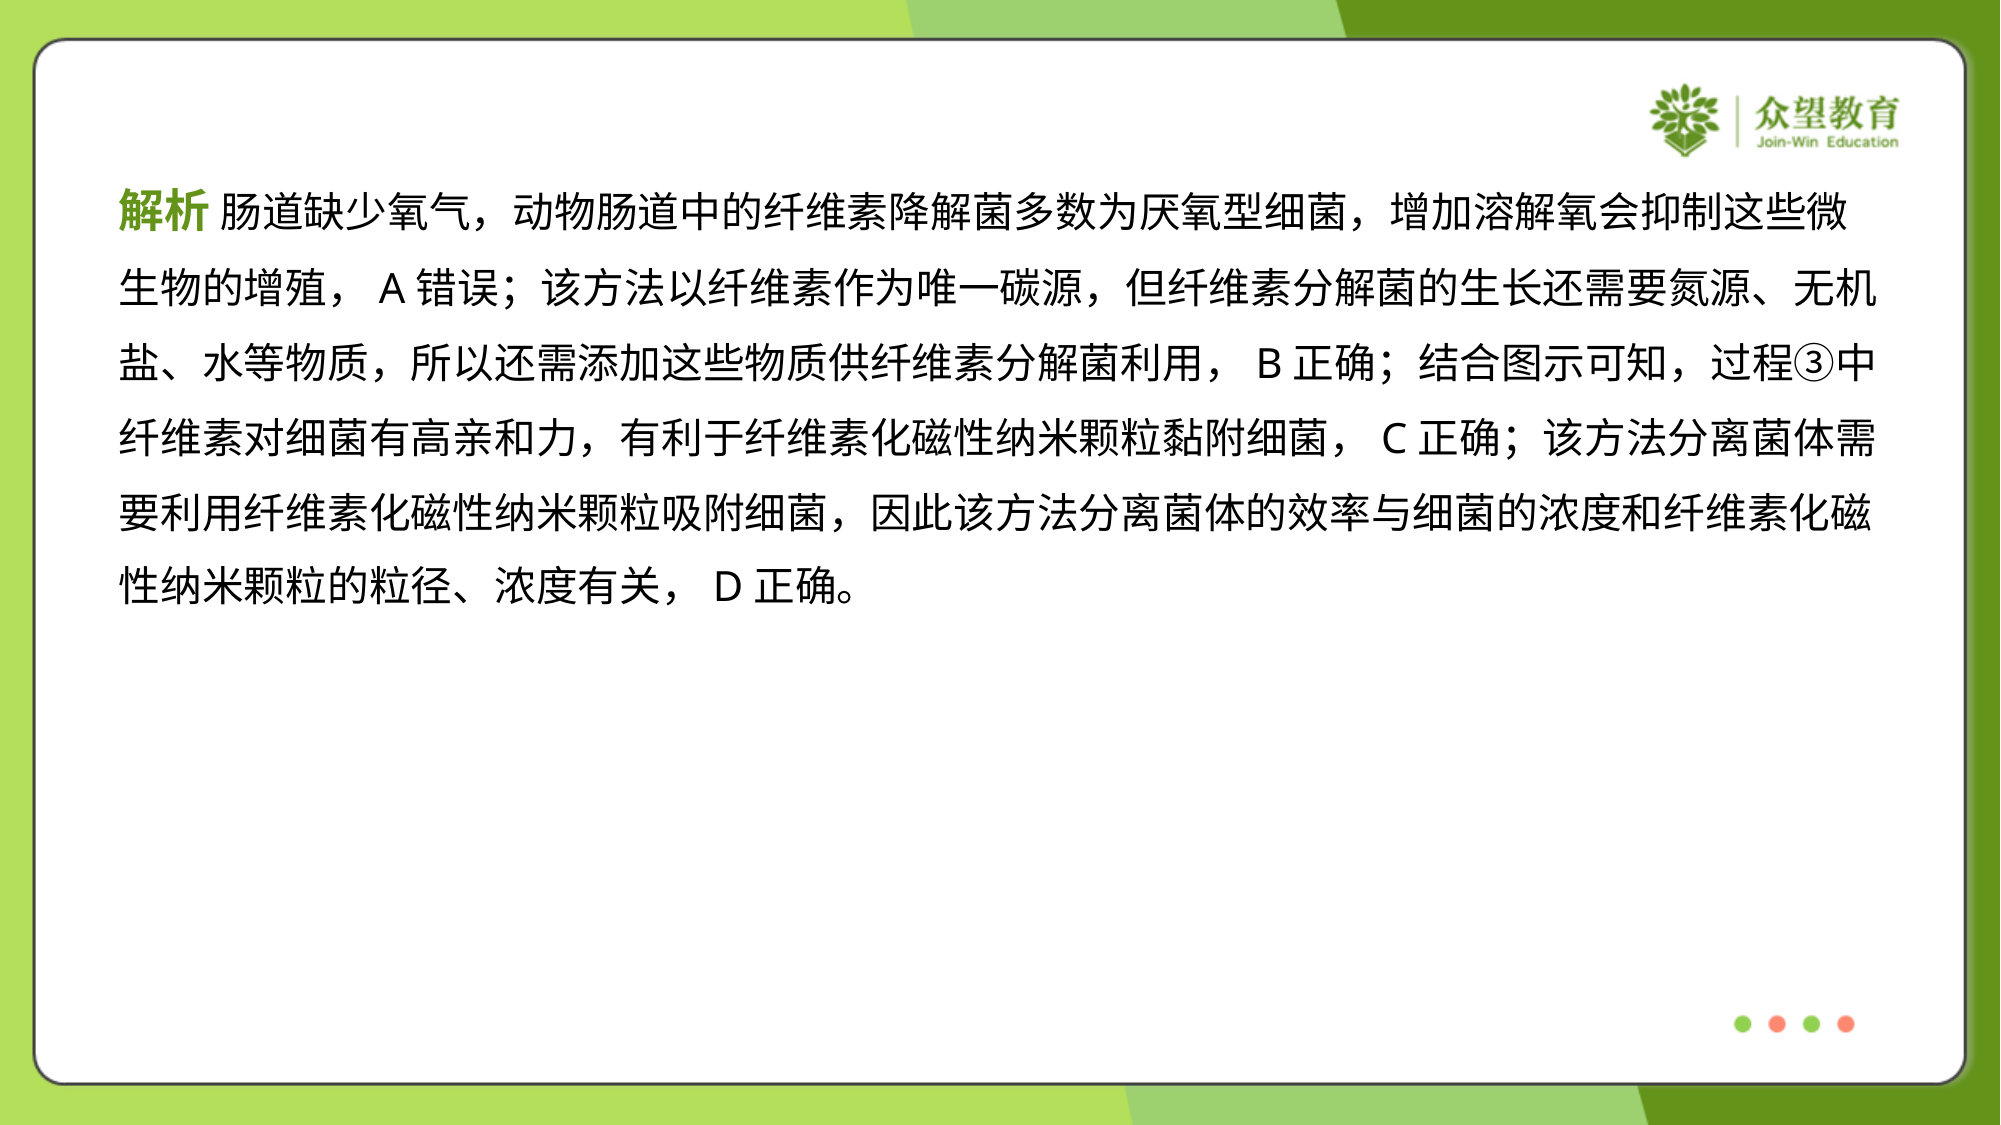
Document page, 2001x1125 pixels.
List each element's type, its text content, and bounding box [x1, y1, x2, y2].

picture [0, 0, 2000, 1125]
text_box 解析 肠道缺少氧气，动物肠道中的纤维素降解菌多数为厌氧型细菌，增加溶解氧会抑制这些微 生物的增殖，A错误；该方法以纤维素作为唯一碳源，但纤维素分解菌的生长还需要氮源、无机 盐、水等物质，所以还需添加这些物质供纤维素分解菌利用，B正确；结合图示可知，过程③中 纤维素对细菌有高亲和力，有利于纤维素化磁性纳米颗粒黏附细菌，C正确；该方法分离菌体需 要利用纤维素化磁性纳米颗粒吸附细菌，因此该方法分离菌体的效率与细菌的浓度和纤维素化磁 性纳米颗粒的粒径、浓度有关，D正确。 [118, 159, 1883, 602]
